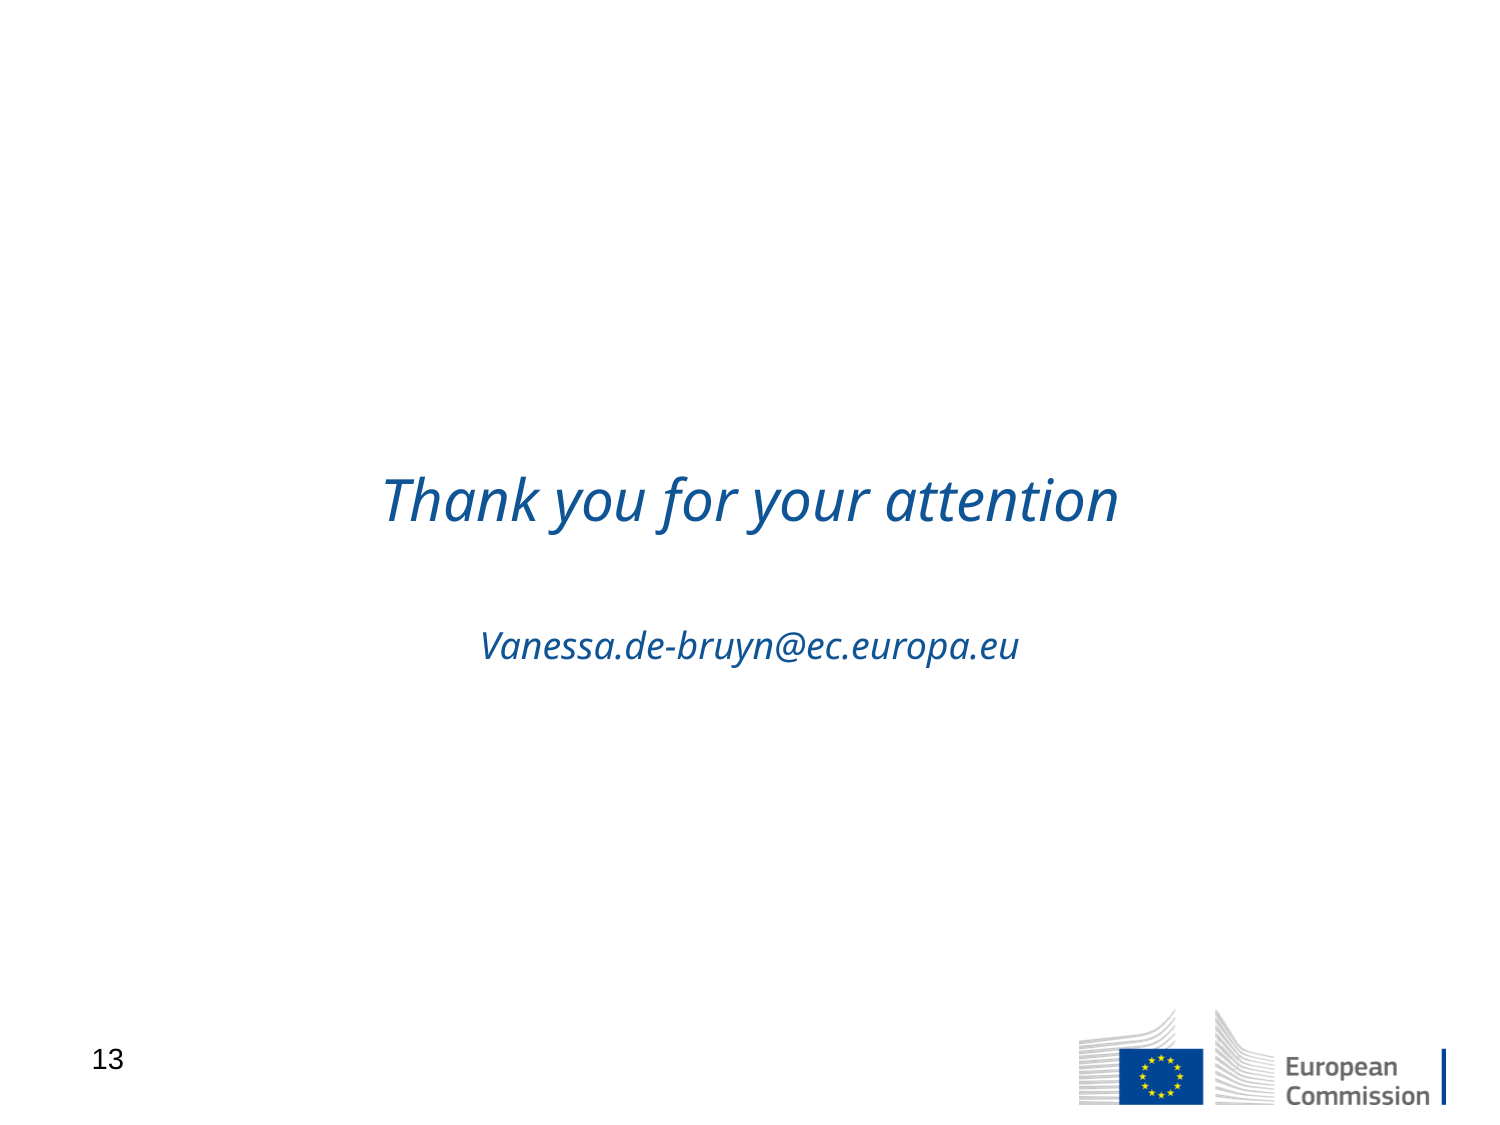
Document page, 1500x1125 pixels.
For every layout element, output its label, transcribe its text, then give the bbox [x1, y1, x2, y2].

slide_number 13 [76, 1032, 427, 1112]
picture [1078, 1008, 1447, 1106]
list Thank you for your attention Vanessa.de-bruyn@ec.europa.eu [74, 373, 1426, 970]
